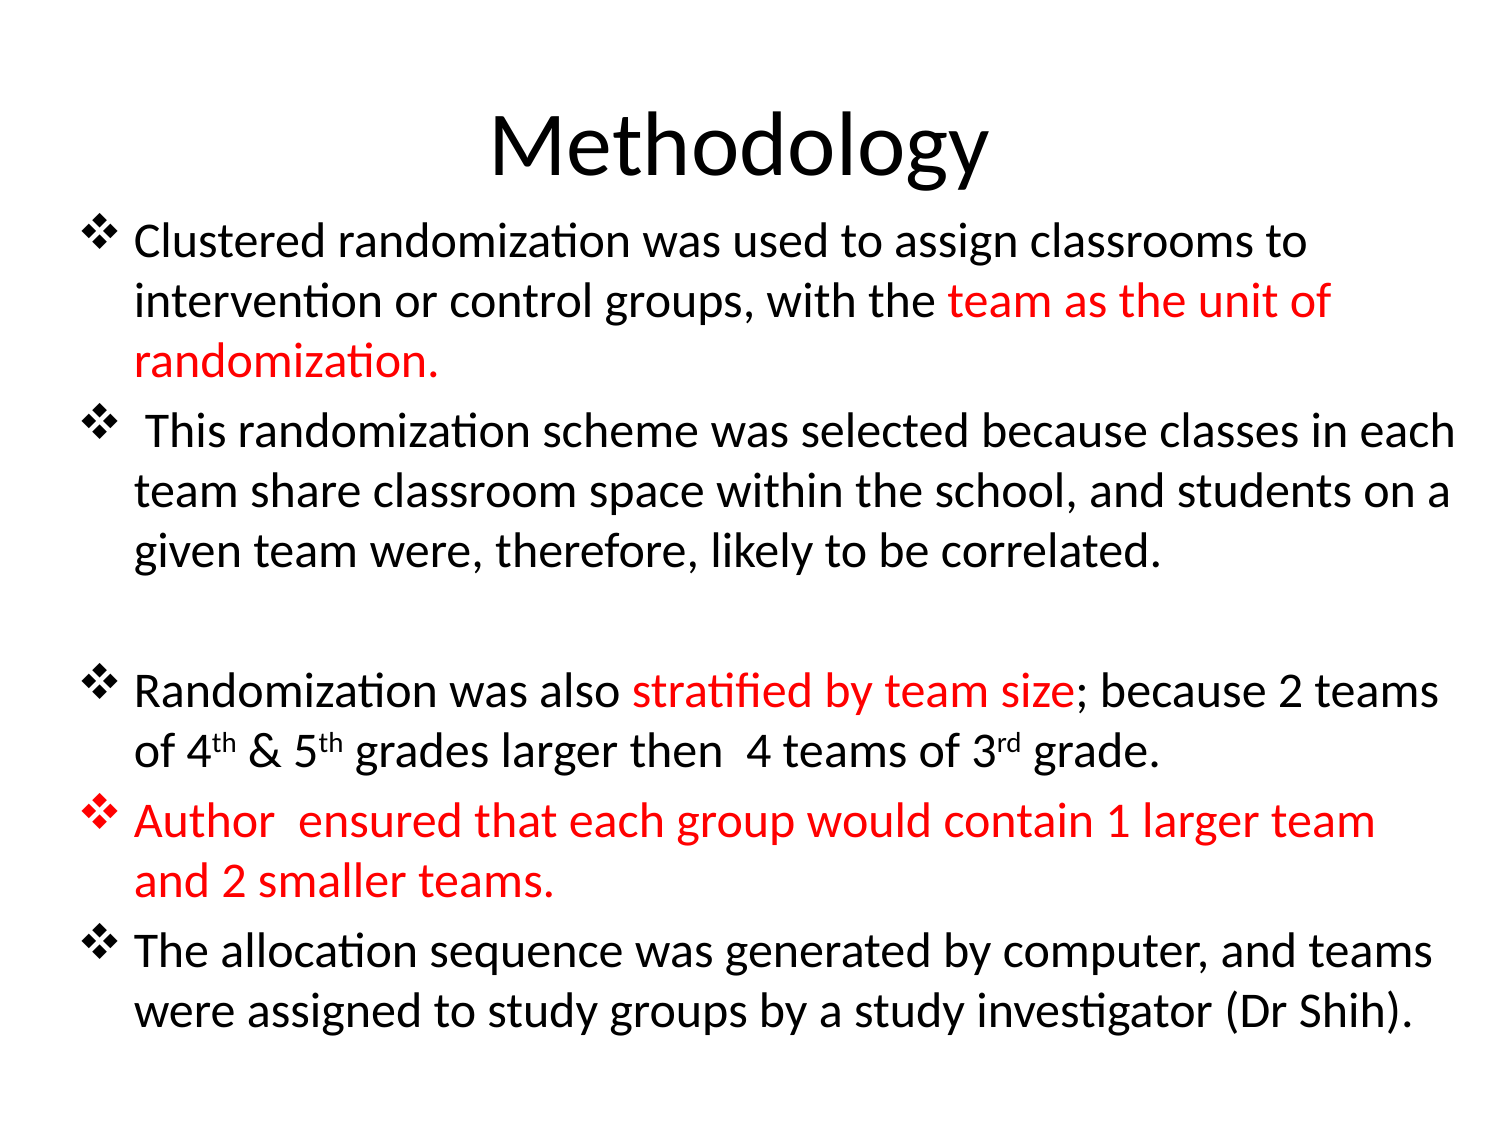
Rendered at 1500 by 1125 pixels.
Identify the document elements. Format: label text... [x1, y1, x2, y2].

list Clustered randomization was used to assign classrooms to intervention or control groups, with the team as the unit of randomization. This randomization scheme was selected because classes in each team share classroom space within the school, and students on a given team were, therefore, likely to be correlated. Randomization was also stratified by team size; because 2 teams of 4th & 5th grades larger then 4 teams of 3rd grade. Author ensured that each group would contain 1 larger team and 2 smaller teams. The allocation sequence was generated by computer, and teams were assigned to study groups by a study investigator (Dr Shih). [62, 200, 1475, 1075]
title Methodology [75, 45, 1425, 200]
